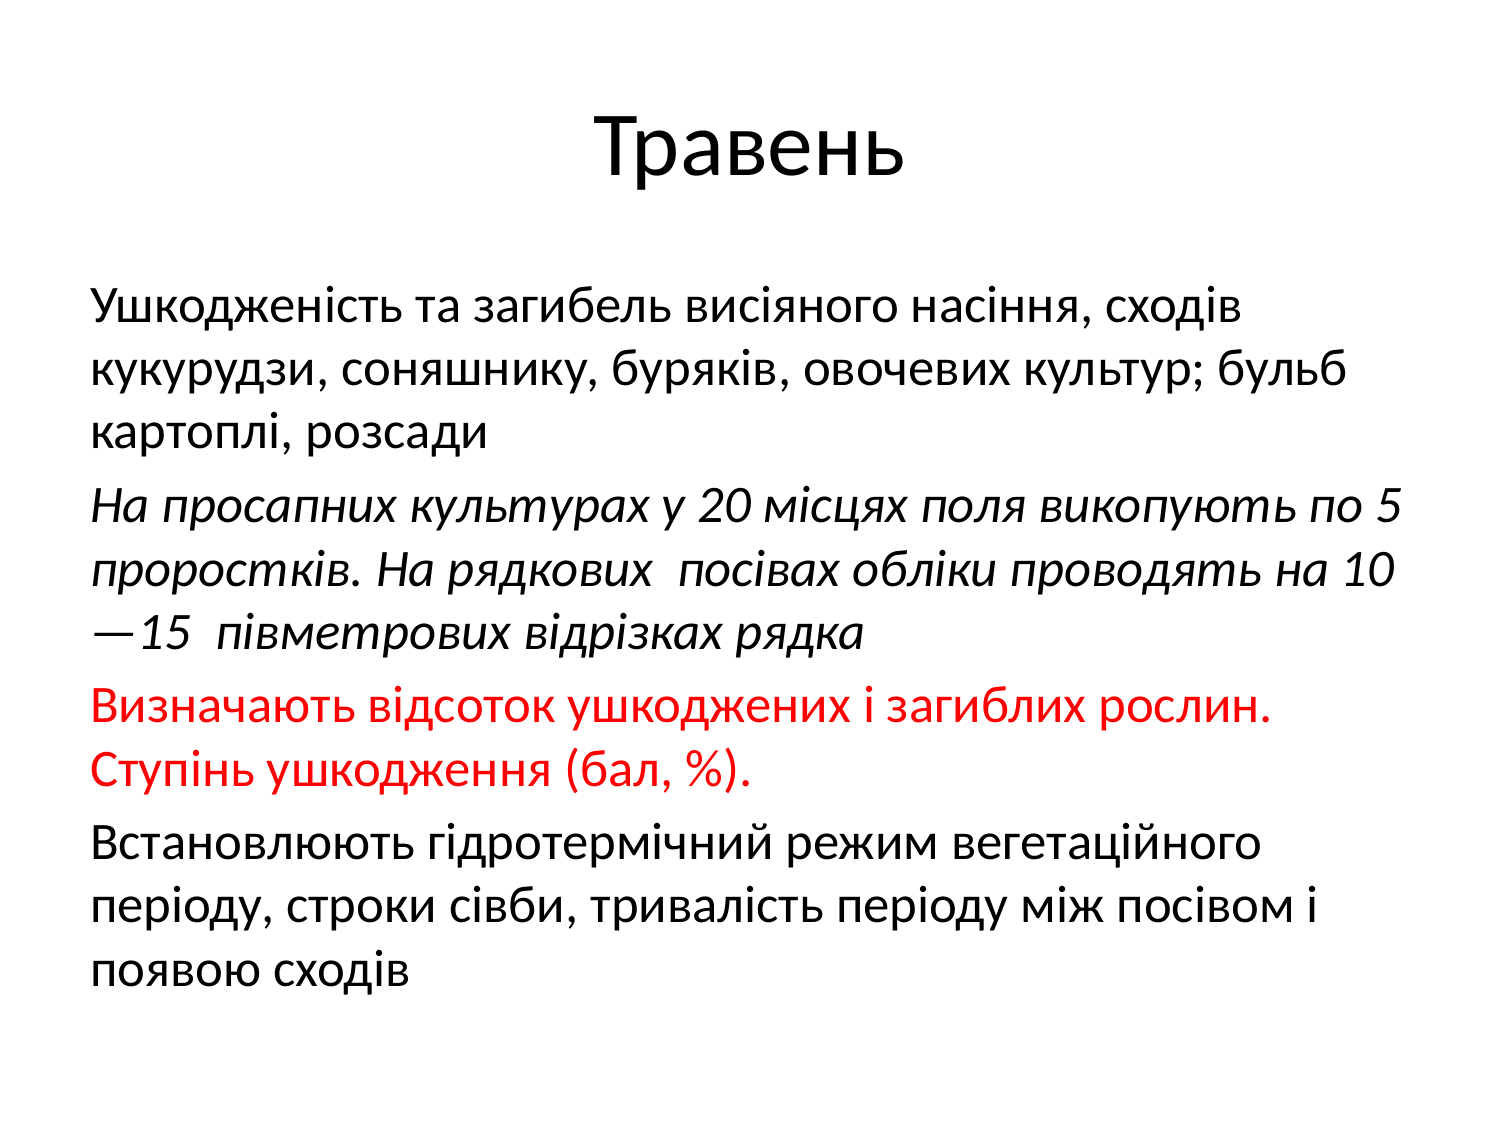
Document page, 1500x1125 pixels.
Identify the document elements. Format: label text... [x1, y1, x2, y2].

title Травень [75, 45, 1425, 233]
list Ушкодженість та загибель висіяного насіння, сходів кукурудзи, соняшнику, буряків, овочевих культур; бульб картоплі, розсади На просапних культурах у 20 місцях поля викопують по 5 проростків. На рядкових посівах обліки проводять на 10—15 півметрових відрізках рядка Визначають відсоток ушкоджених і загиблих рослин. Ступінь ушкодження (бал, %). Встановлюють гідротермічний режим вегетаційного періоду, строки сівби, тривалість періоду між посівом і появою сходів [75, 262, 1425, 1005]
